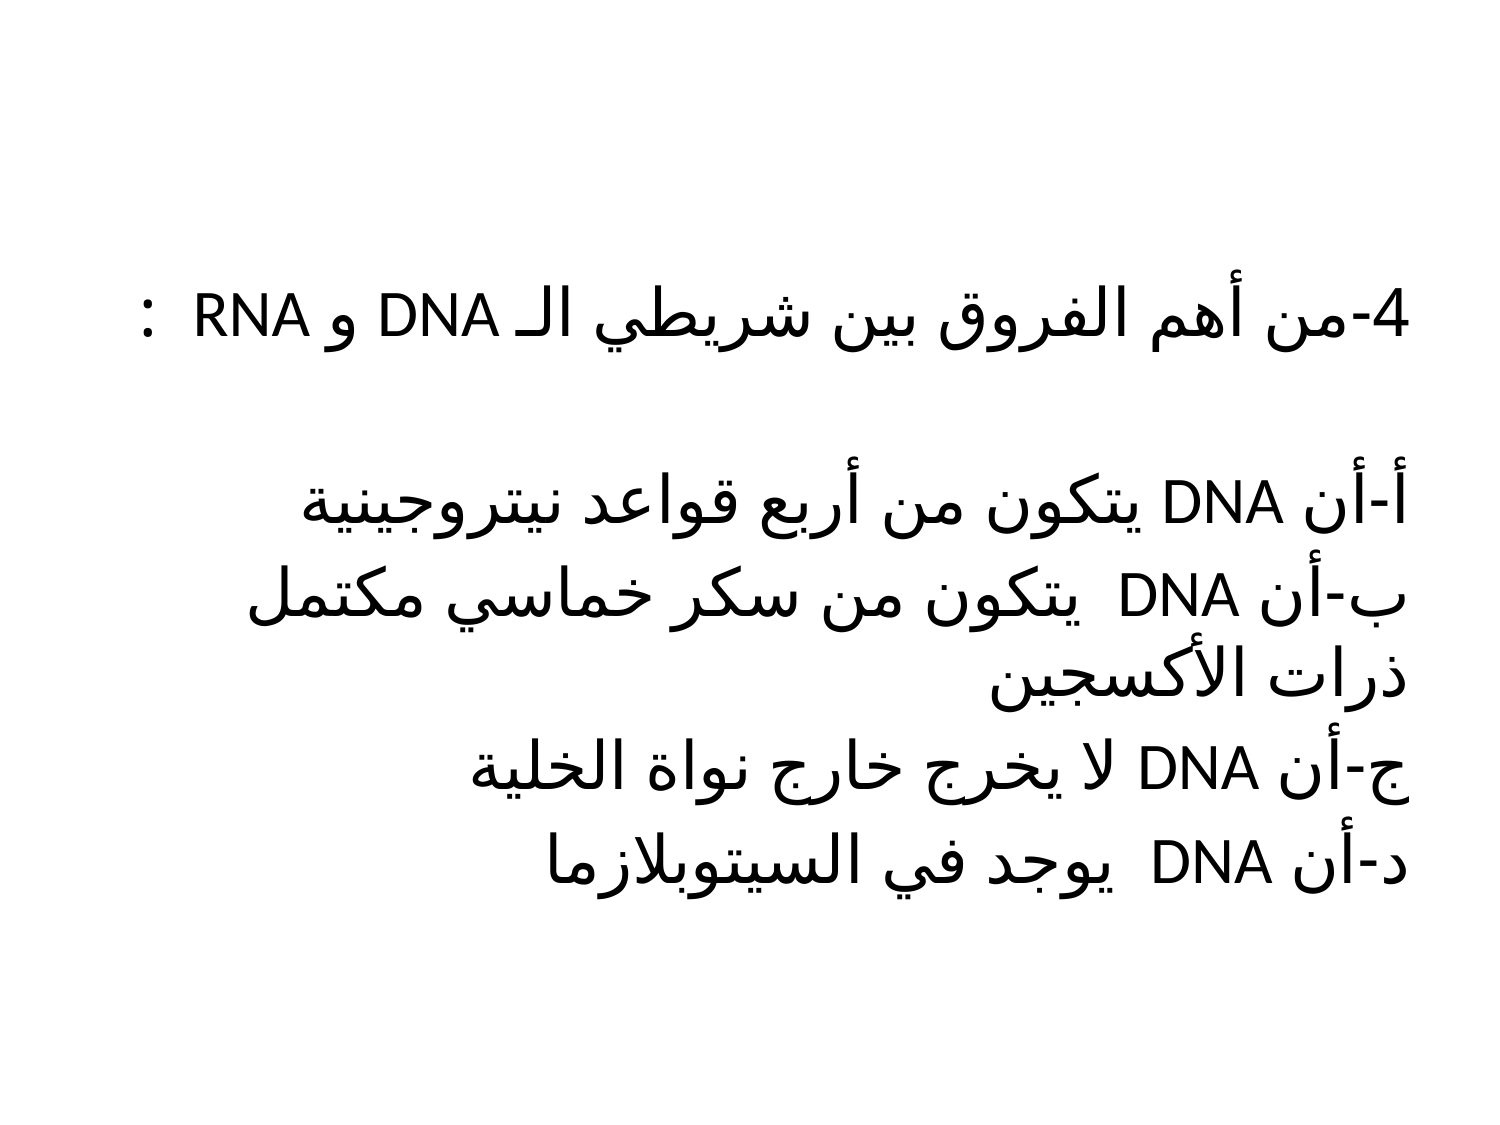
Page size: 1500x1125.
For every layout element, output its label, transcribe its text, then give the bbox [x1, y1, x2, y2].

list 4-من أهم الفروق بين شريطي الـ DNA و RNA : أ-أن DNA يتكون من أربع قواعد نيتروجينية ب-أن DNA يتكون من سكر خماسي مكتمل ذرات الأكسجين ج-أن DNA لا يخرج خارج نواة الخلية د-أن DNA يوجد في السيتوبلازما [75, 262, 1425, 1005]
